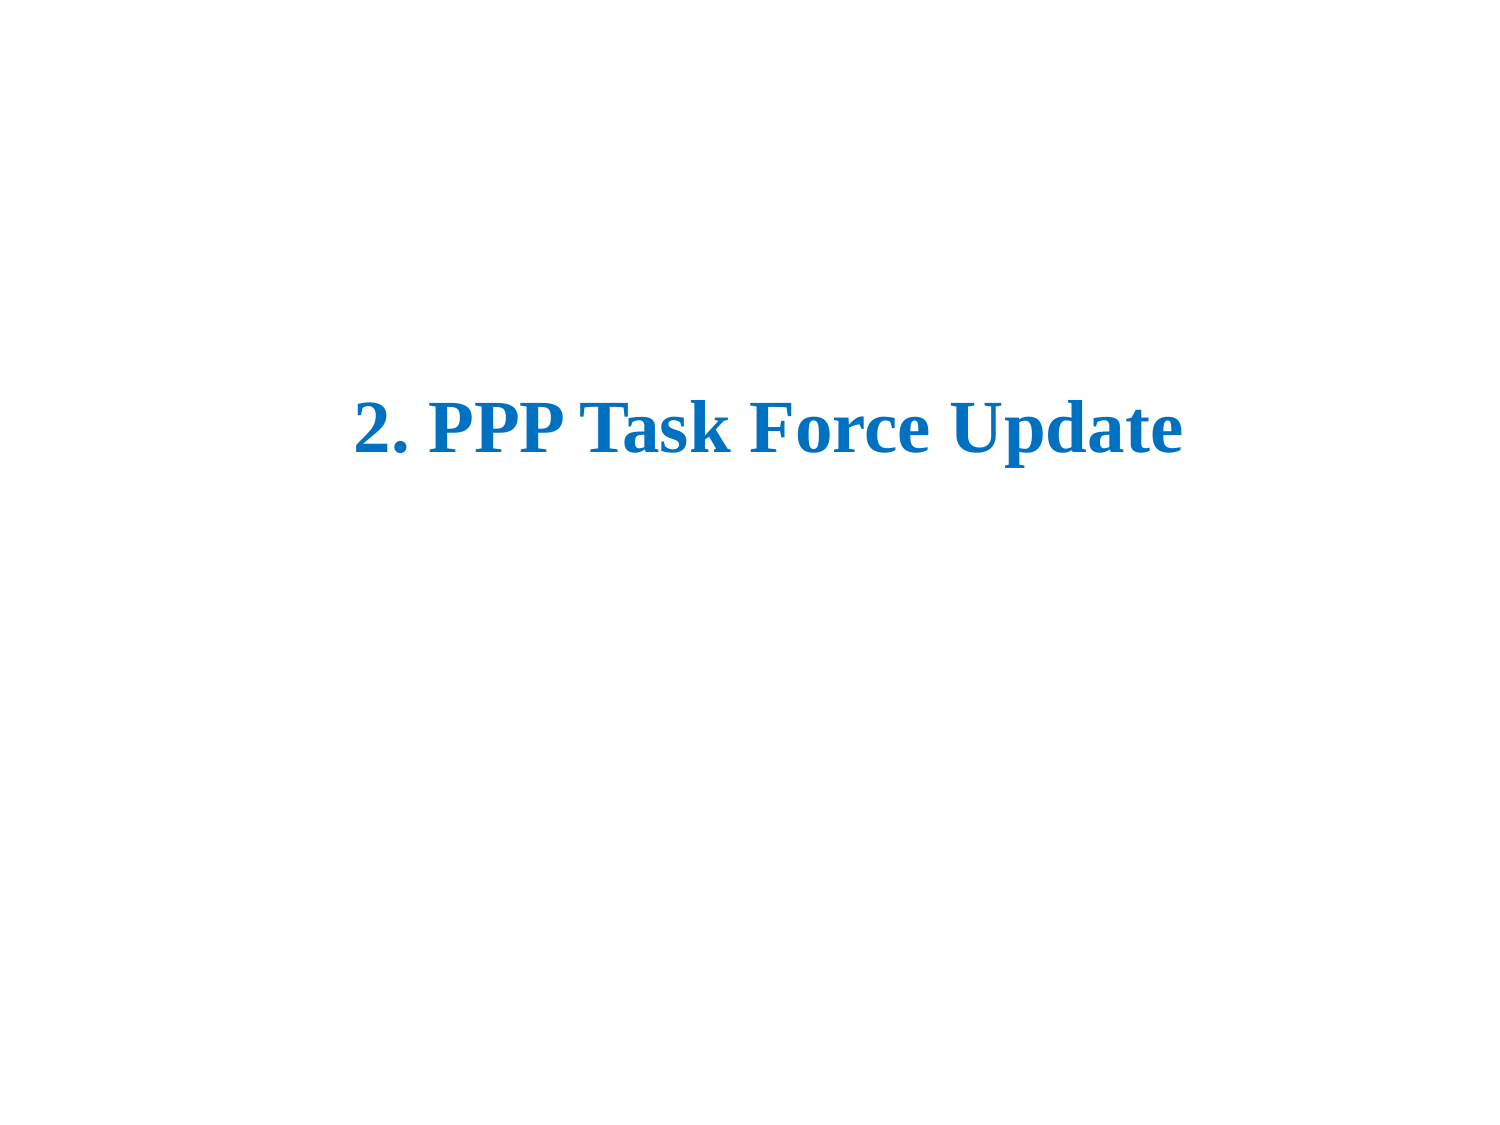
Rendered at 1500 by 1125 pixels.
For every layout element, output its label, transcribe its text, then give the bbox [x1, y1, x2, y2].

title 2. PPP Task Force Update [75, 45, 1463, 800]
